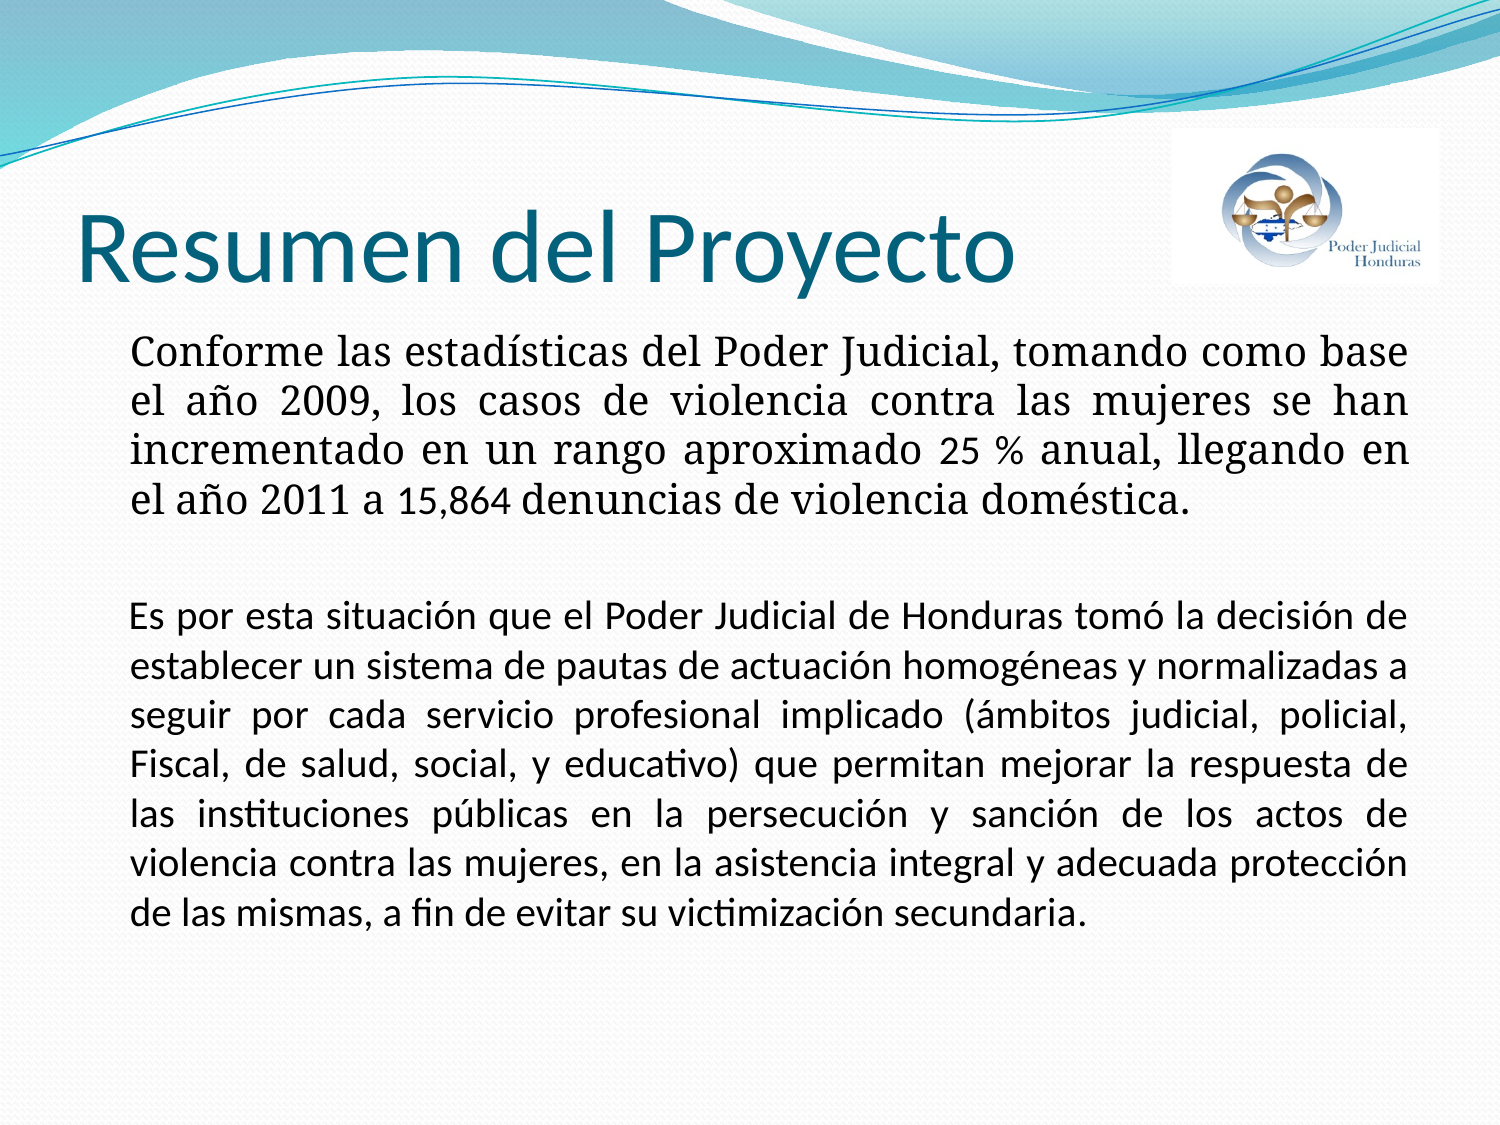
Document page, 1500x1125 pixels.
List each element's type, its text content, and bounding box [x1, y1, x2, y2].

picture [1171, 128, 1440, 284]
title Resumen del Proyecto [75, 115, 1425, 303]
list Conforme las estadísticas del Poder Judicial, tomando como base el año 2009, los casos de violencia contra las mujeres se han incrementado en un rango aproximado 25 % anual, llegando en el año 2011 a 15,864 denuncias de violencia doméstica. Es por esta situación que el Poder Judicial de Honduras tomó la decisión de establecer un sistema de pautas de actuación homogéneas y normalizadas a seguir por cada servicio profesional implicado (ámbitos judicial, policial, Fiscal, de salud, social, y educativo) que permitan mejorar la respuesta de las instituciones públicas en la persecución y sanción de los actos de violencia contra las mujeres, en la asistencia integral y adecuada protección de las mismas, a fin de evitar su victimización secundaria. [75, 317, 1425, 1038]
